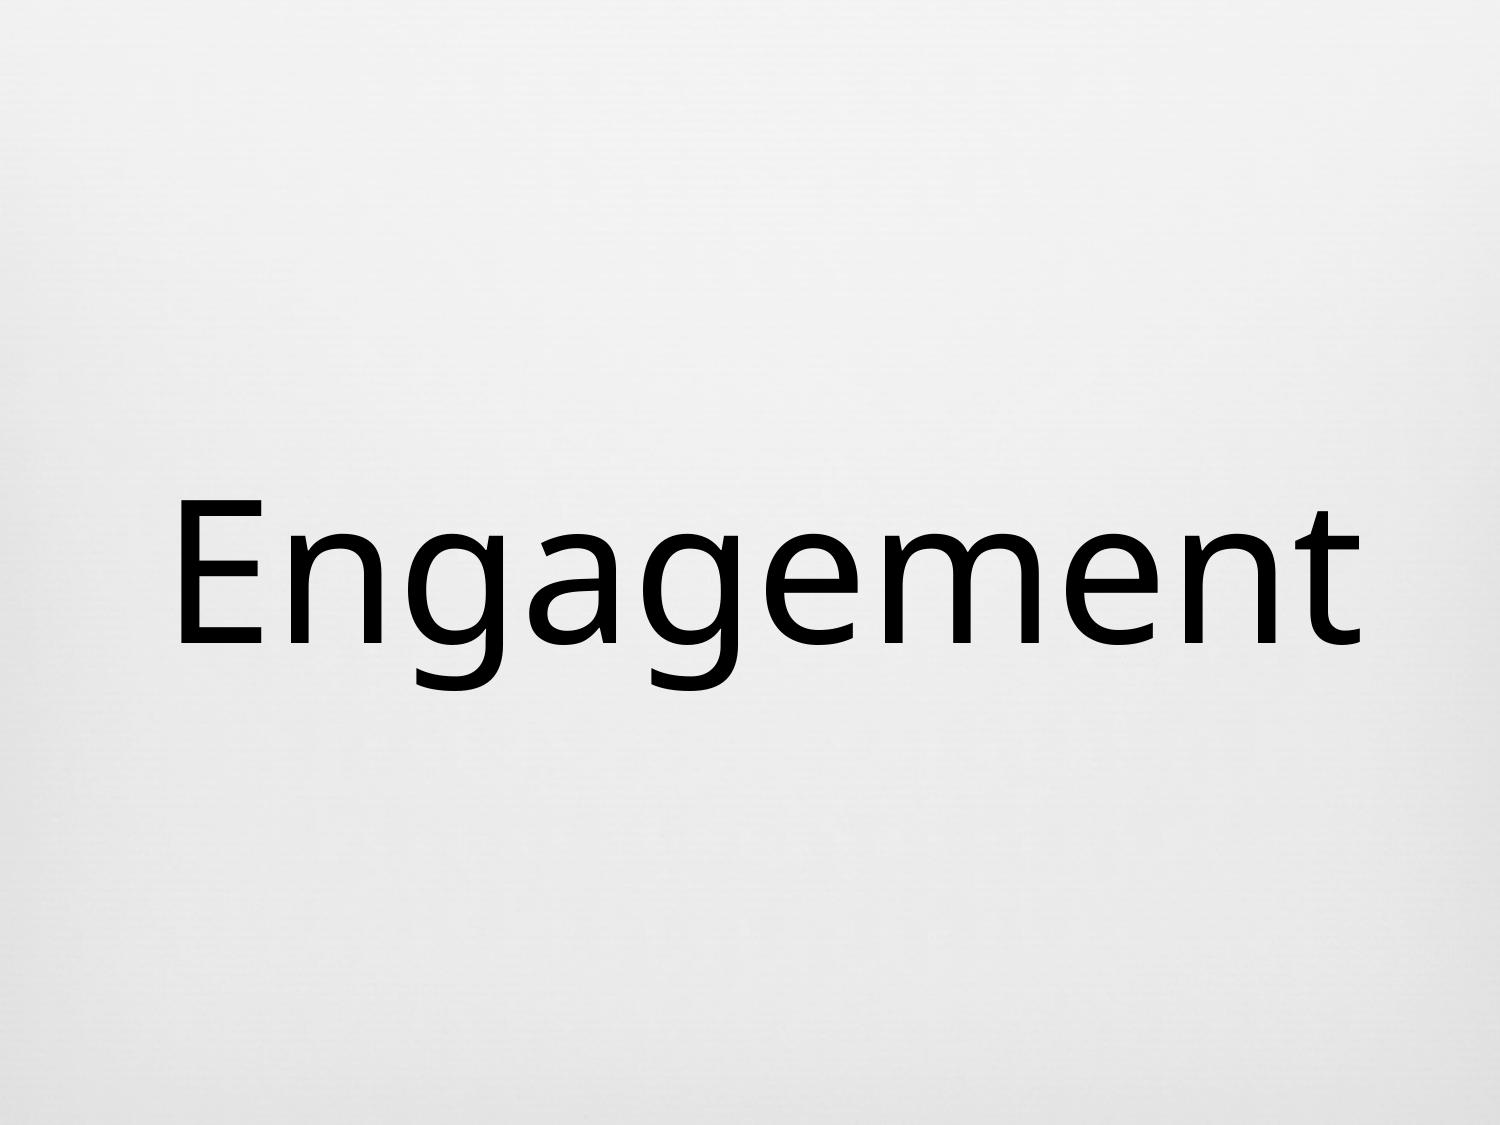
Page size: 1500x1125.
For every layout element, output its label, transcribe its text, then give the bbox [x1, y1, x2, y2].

text_box Engagement [99, 436, 1428, 692]
